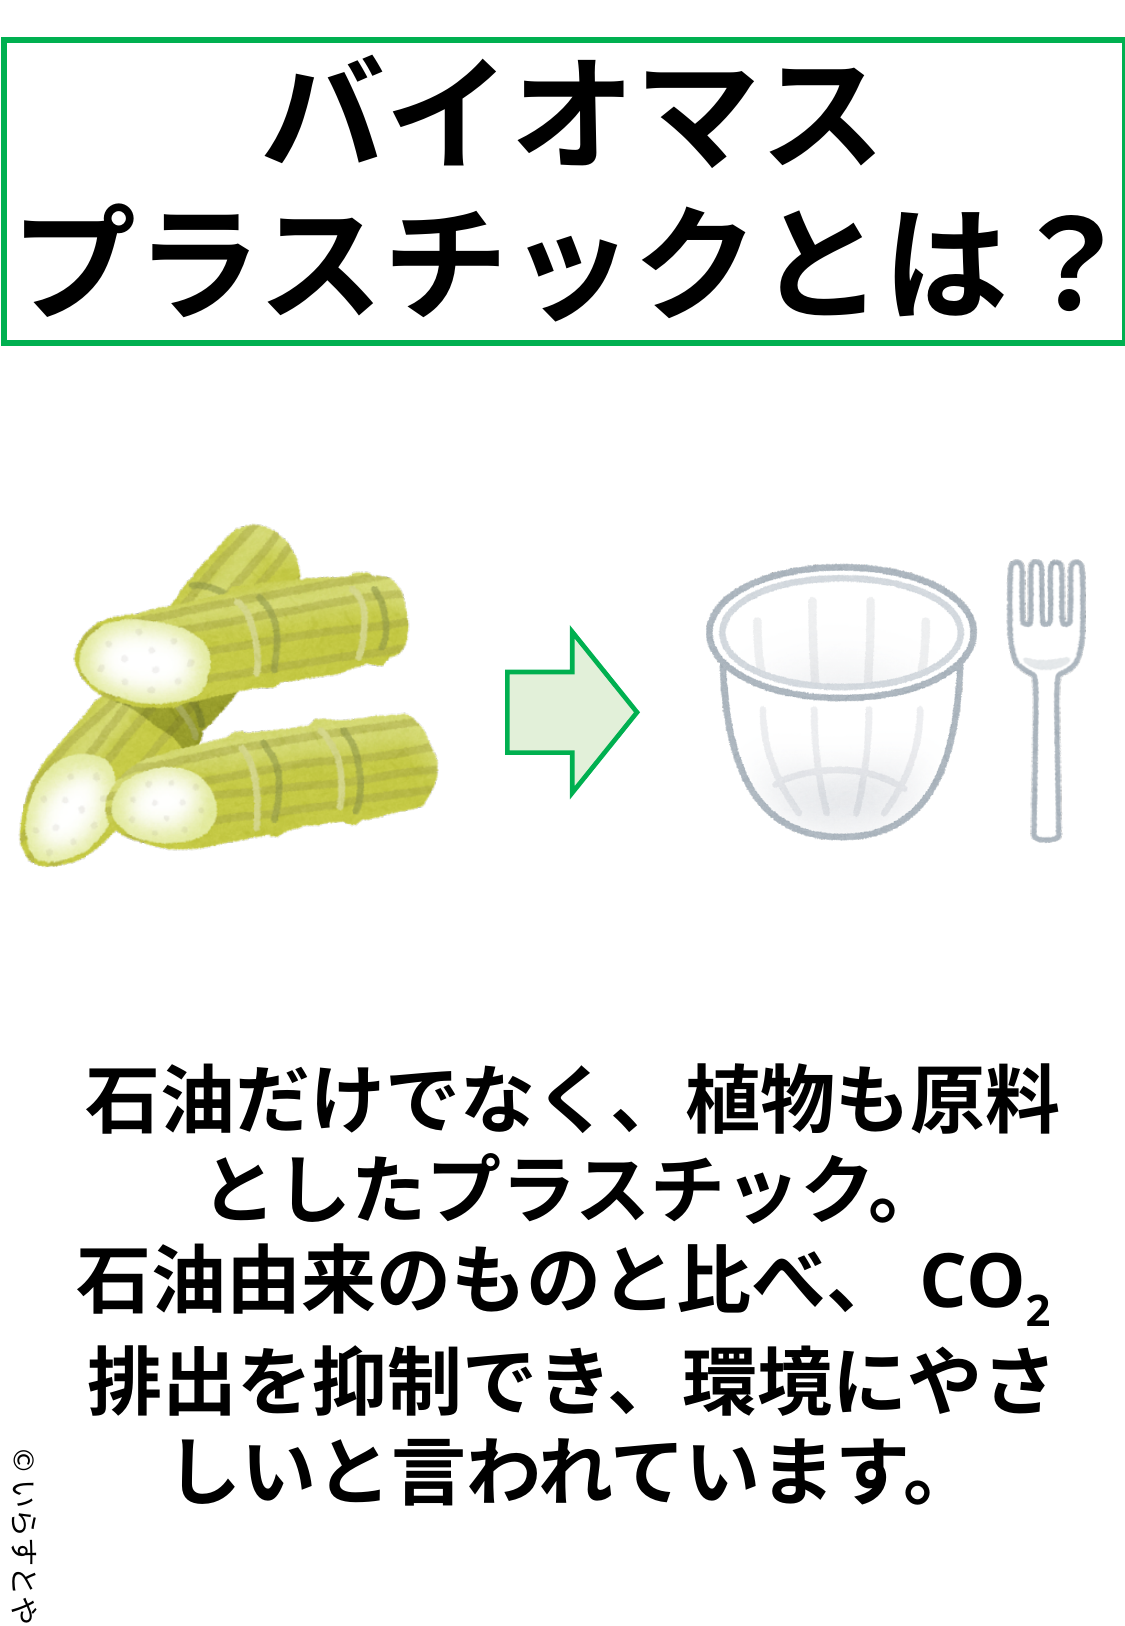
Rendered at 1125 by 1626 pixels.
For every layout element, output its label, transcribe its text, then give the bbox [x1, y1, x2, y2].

picture [11, 499, 451, 910]
text_box [506, 628, 639, 796]
text_box 石油だけでなく、植物も原料としたプラスチック。 石油由来のものと比べ、CO2排出を抑制でき、環境にやさしいと言われています。 [52, 1044, 1093, 1523]
picture [696, 557, 987, 847]
text_box バイオマス プラスチックとは？ [0, 27, 1125, 344]
text_box ©いらすとや [0, 1433, 51, 1621]
picture [999, 544, 1093, 847]
text_box [3, 39, 1125, 344]
